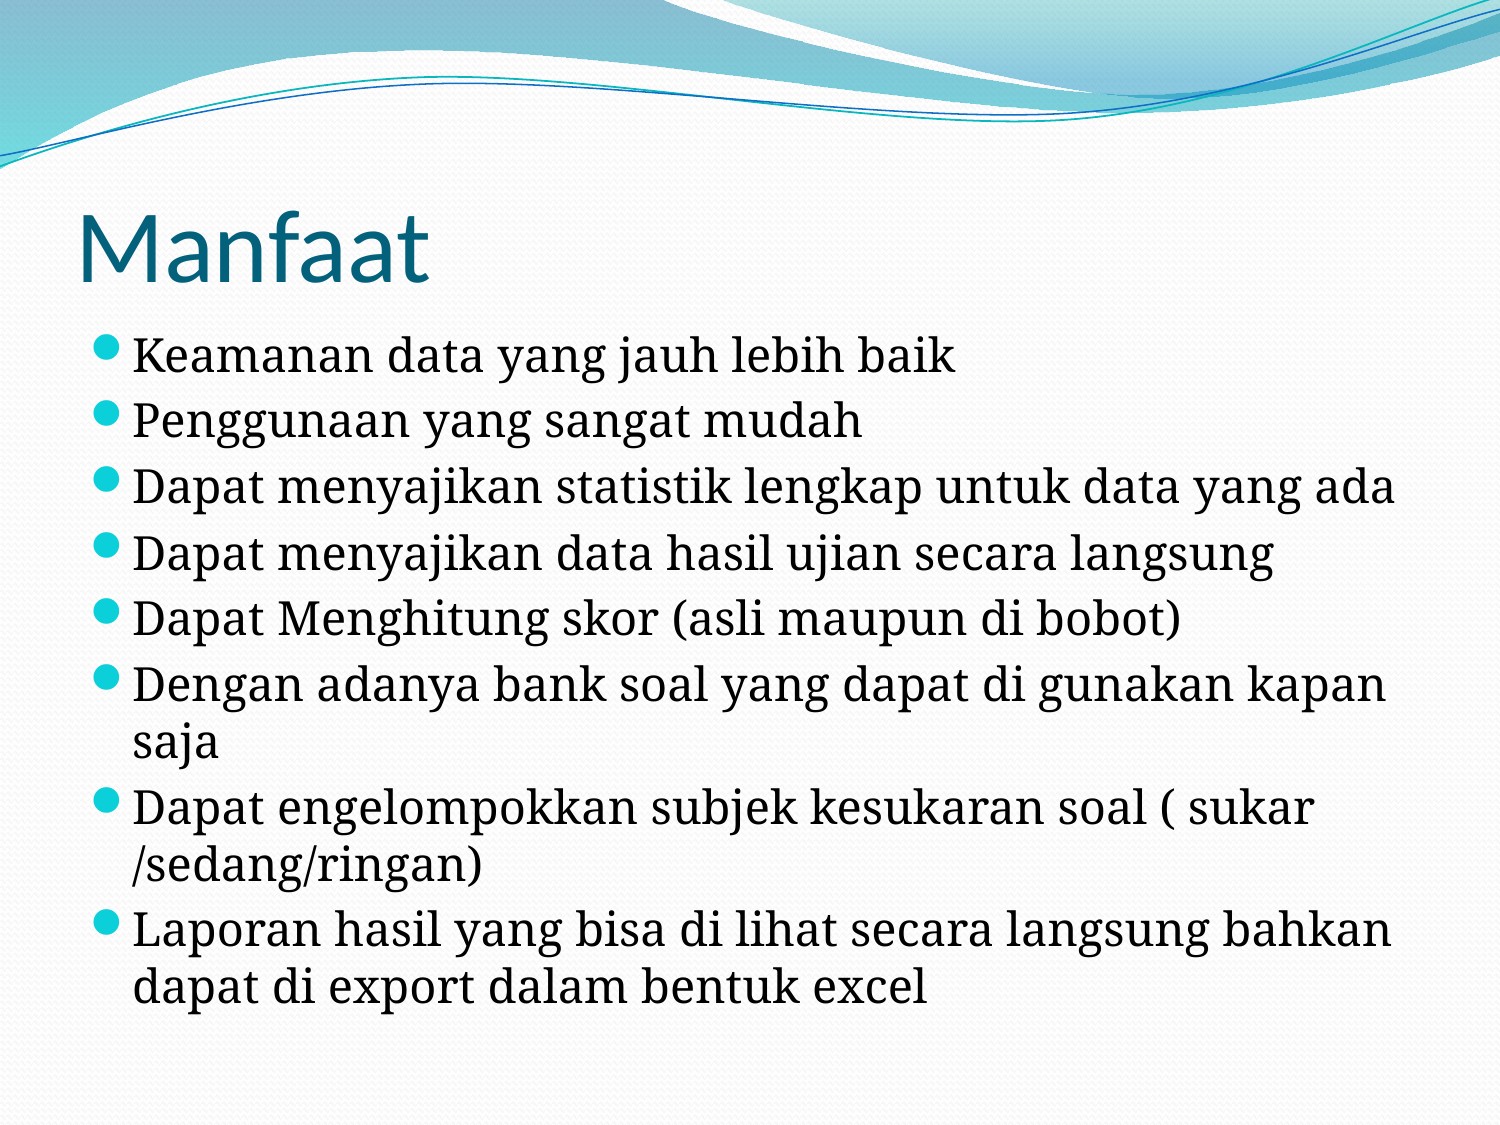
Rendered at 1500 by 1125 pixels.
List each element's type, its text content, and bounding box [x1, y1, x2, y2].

title Manfaat [75, 115, 1425, 303]
list Keamanan data yang jauh lebih baik Penggunaan yang sangat mudah Dapat menyajikan statistik lengkap untuk data yang ada Dapat menyajikan data hasil ujian secara langsung Dapat Menghitung skor (asli maupun di bobot) Dengan adanya bank soal yang dapat di gunakan kapan saja Dapat engelompokkan subjek kesukaran soal ( sukar /sedang/ringan) Laporan hasil yang bisa di lihat secara langsung bahkan dapat di export dalam bentuk excel [75, 317, 1425, 1038]
